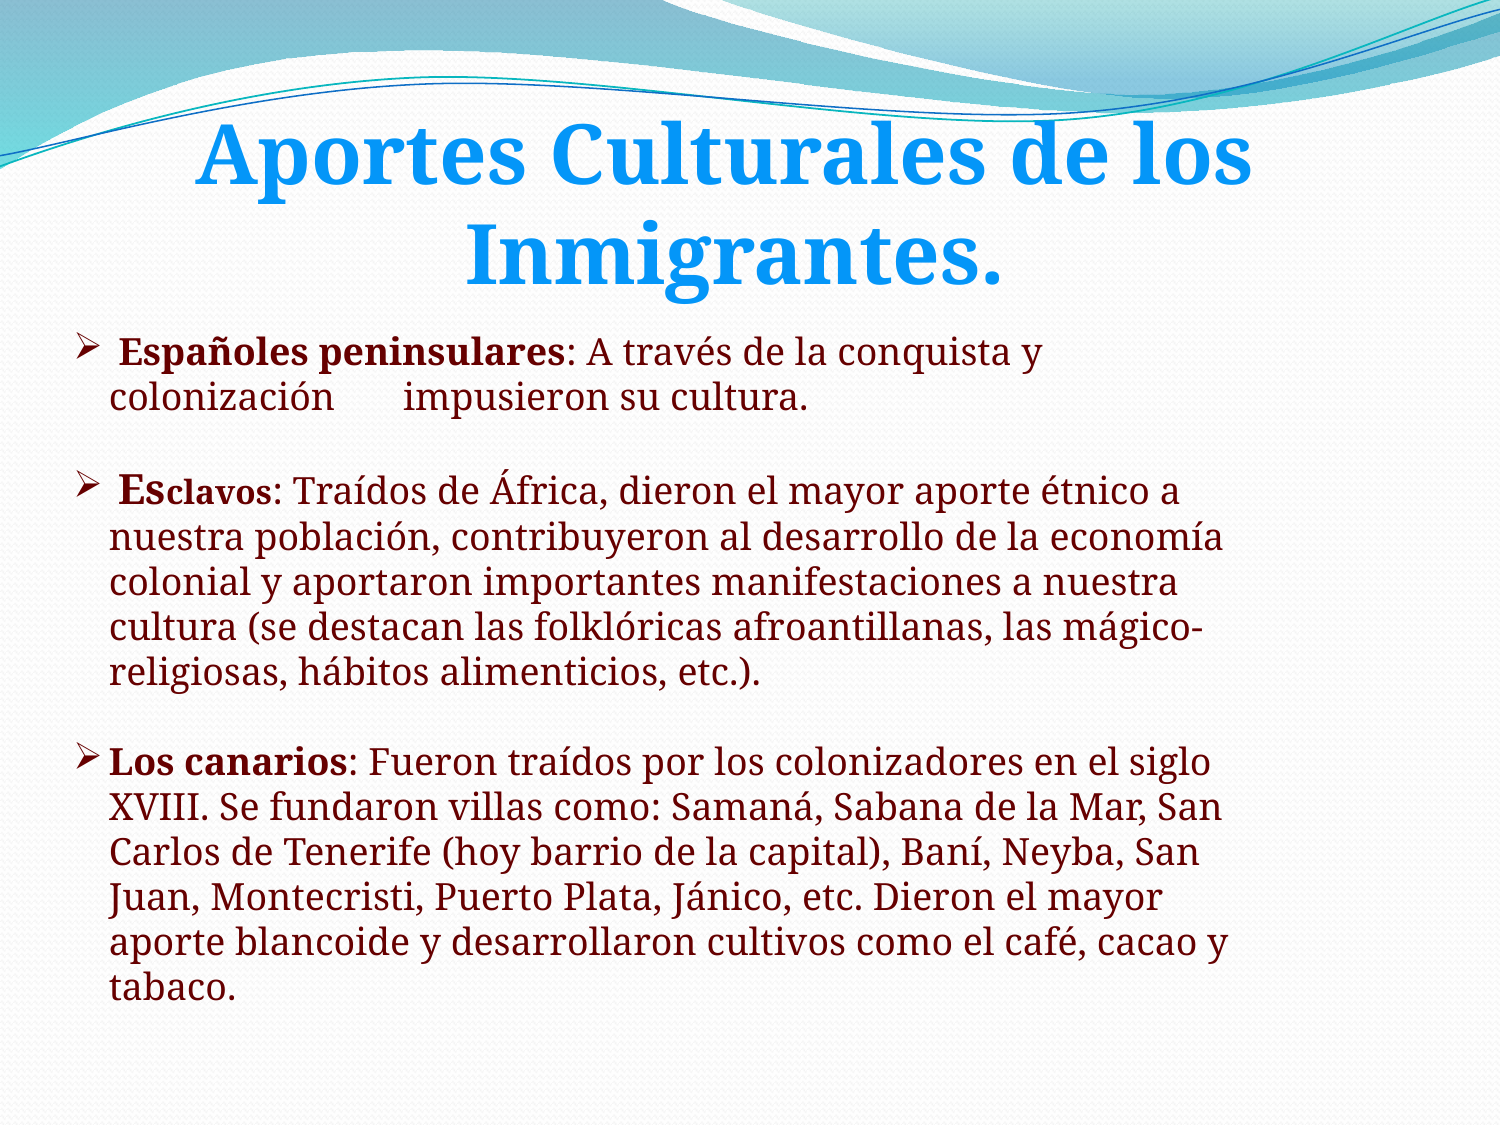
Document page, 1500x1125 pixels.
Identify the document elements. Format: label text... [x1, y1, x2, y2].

text_box Españoles peninsulares: A través de la conquista y colonización impusieron su cultura. Esclavos: Traídos de África, dieron el mayor aporte étnico a nuestra población, contribuyeron al desarrollo de la economía colonial y aportaron importantes manifestaciones a nuestra cultura (se destacan las folklóricas afroantillanas, las mágico-religiosas, hábitos alimenticios, etc.). Los canarios: Fueron traídos por los colonizadores en el siglo XVIII. Se fundaron villas como: Samaná, Sabana de la Mar, San Carlos de Tenerife (hoy barrio de la capital), Baní, Neyba, San Juan, Montecristi, Puerto Plata, Jánico, etc. Dieron el mayor aporte blancoide y desarrollaron cultivos como el café, cacao y tabaco. [58, 320, 1254, 1066]
text_box Aportes Culturales de los Inmigrantes. [180, 93, 1291, 309]
